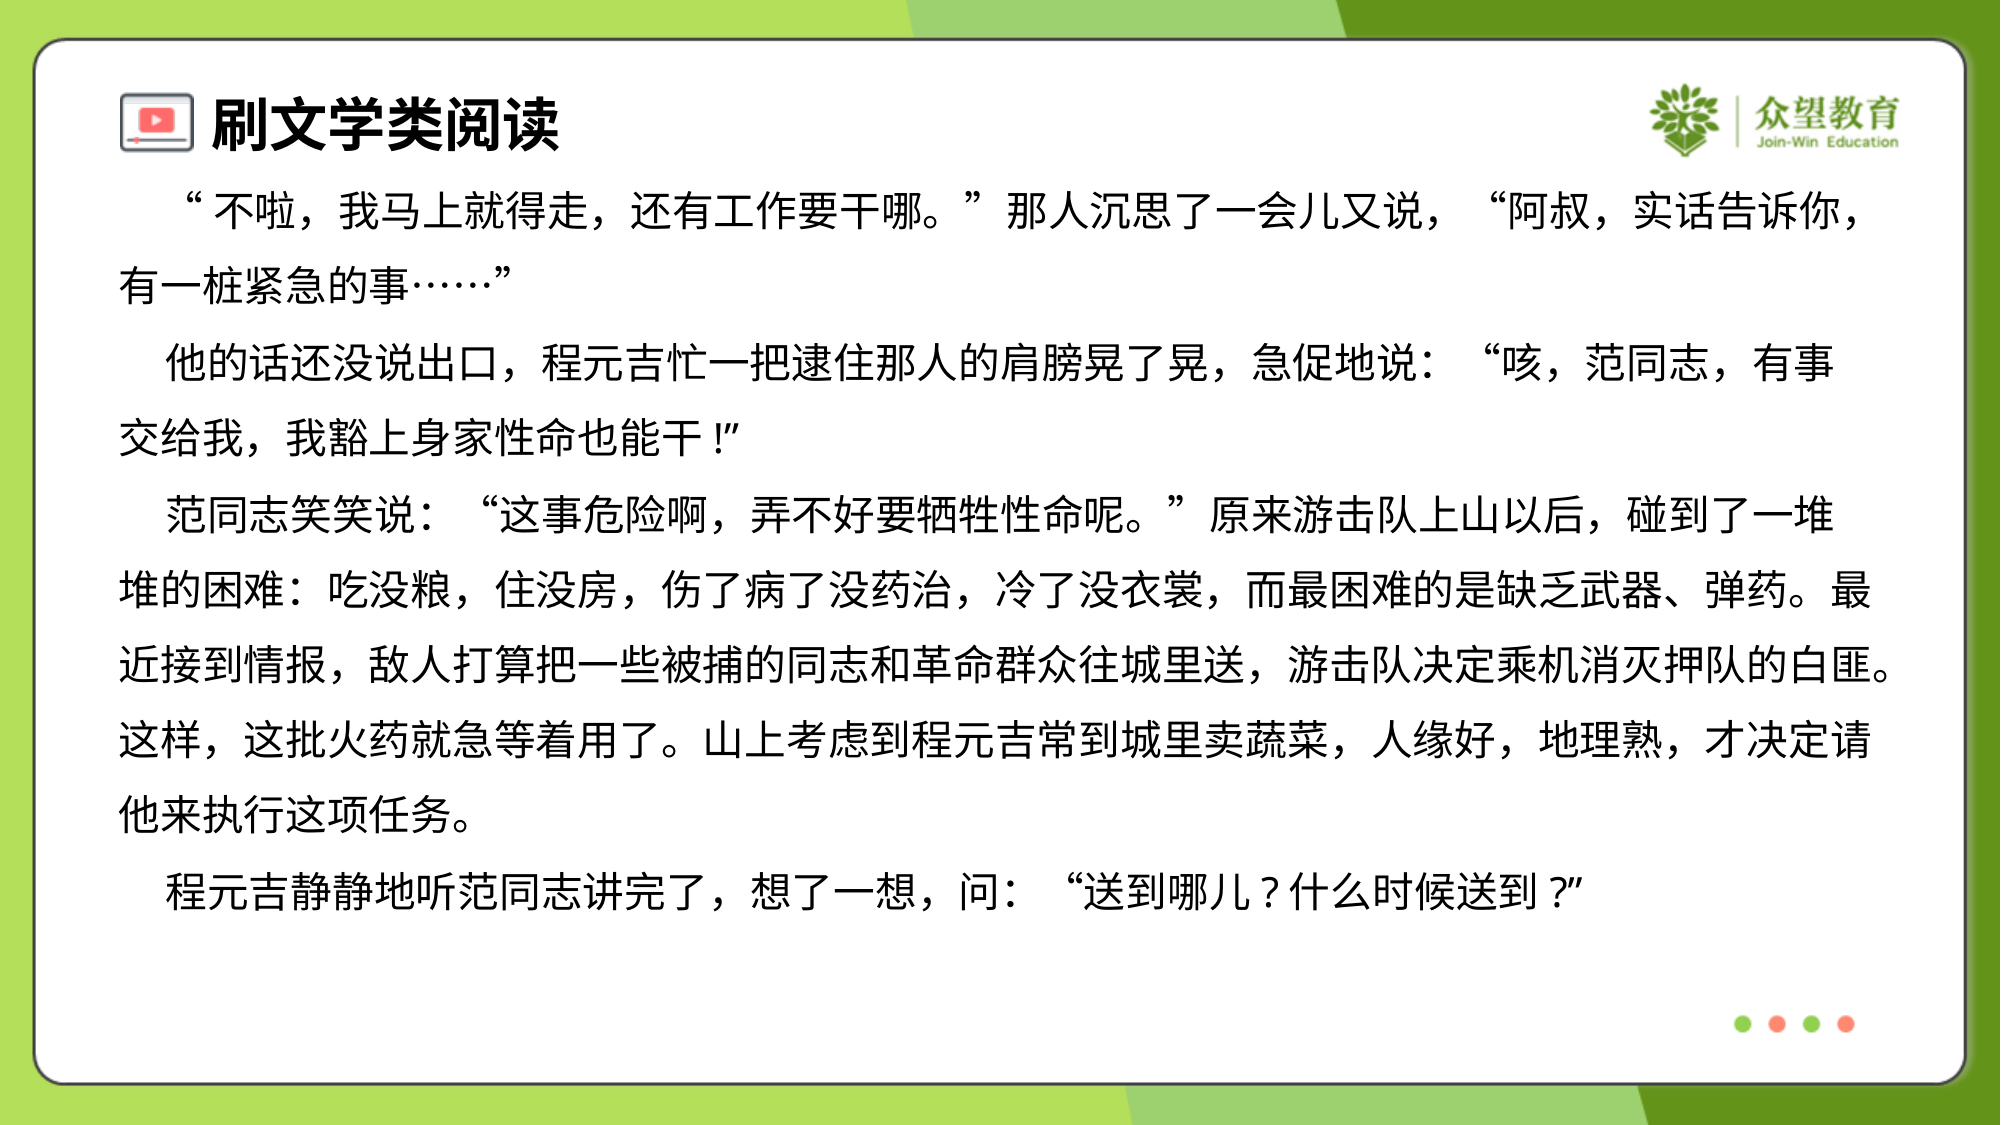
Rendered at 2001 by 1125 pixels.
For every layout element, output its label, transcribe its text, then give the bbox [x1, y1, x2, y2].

picture [0, 0, 2000, 1125]
text_box “不啦，我马上就得走，还有工作要干哪。”那人沉思了一会儿又说，“阿叔，实话告诉你， 有一桩紧急的事……” 他的话还没说出口，程元吉忙一把逮住那人的肩膀晃了晃，急促地说：“咳，范同志，有事 交给我，我豁上身家性命也能干!” 范同志笑笑说：“这事危险啊，弄不好要牺牲性命呢。”原来游击队上山以后，碰到了一堆 堆的困难：吃没粮，住没房，伤了病了没药治，冷了没衣裳，而最困难的是缺乏武器、弹药。最 近接到情报，敌人打算把一些被捕的同志和革命群众往城里送，游击队决定乘机消灭押队的白匪。 这样，这批火药就急等着用了。山上考虑到程元吉常到城里卖蔬菜，人缘好，地理熟，才决定请 他来执行这项任务。 程元吉静静地听范同志讲完了，想了一想，问：“送到哪儿?什么时候送到?” [118, 159, 1883, 916]
